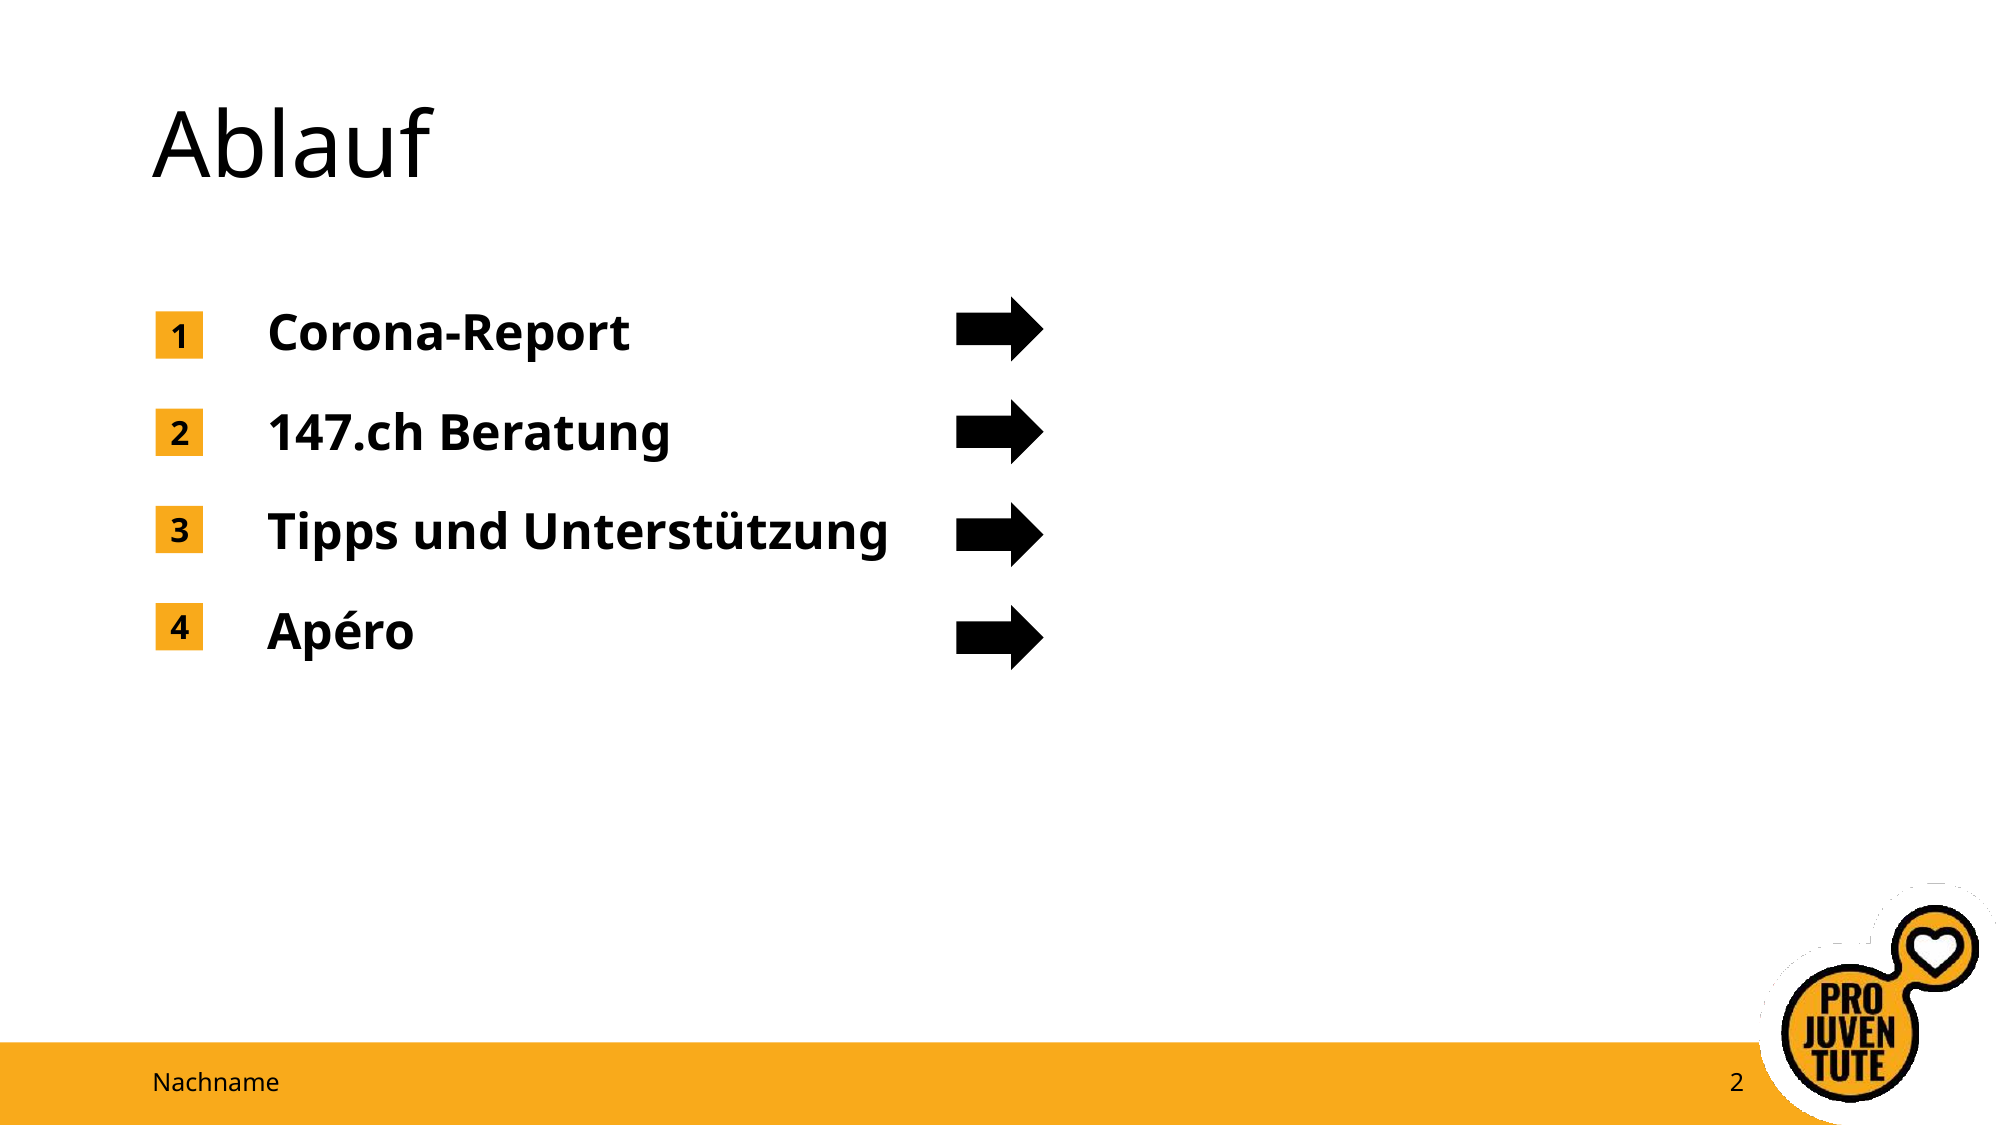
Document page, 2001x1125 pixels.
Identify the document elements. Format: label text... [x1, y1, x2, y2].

text_box 2 [155, 408, 204, 457]
text_box [955, 396, 1046, 467]
title Ablauf [137, 59, 1863, 236]
text_box 4 [155, 602, 204, 651]
slide_number 2 [1412, 1053, 1759, 1113]
text_box 3 [155, 505, 204, 554]
picture [1688, 859, 2000, 1125]
footer Nachname [137, 1053, 813, 1114]
text_box 1 [155, 310, 204, 360]
text_box [955, 499, 1046, 570]
list Corona-Report 147.ch Beratung Tipps und Unterstützung Apéro [252, 299, 1863, 1014]
text_box [955, 293, 1046, 364]
text_box [955, 602, 1046, 673]
